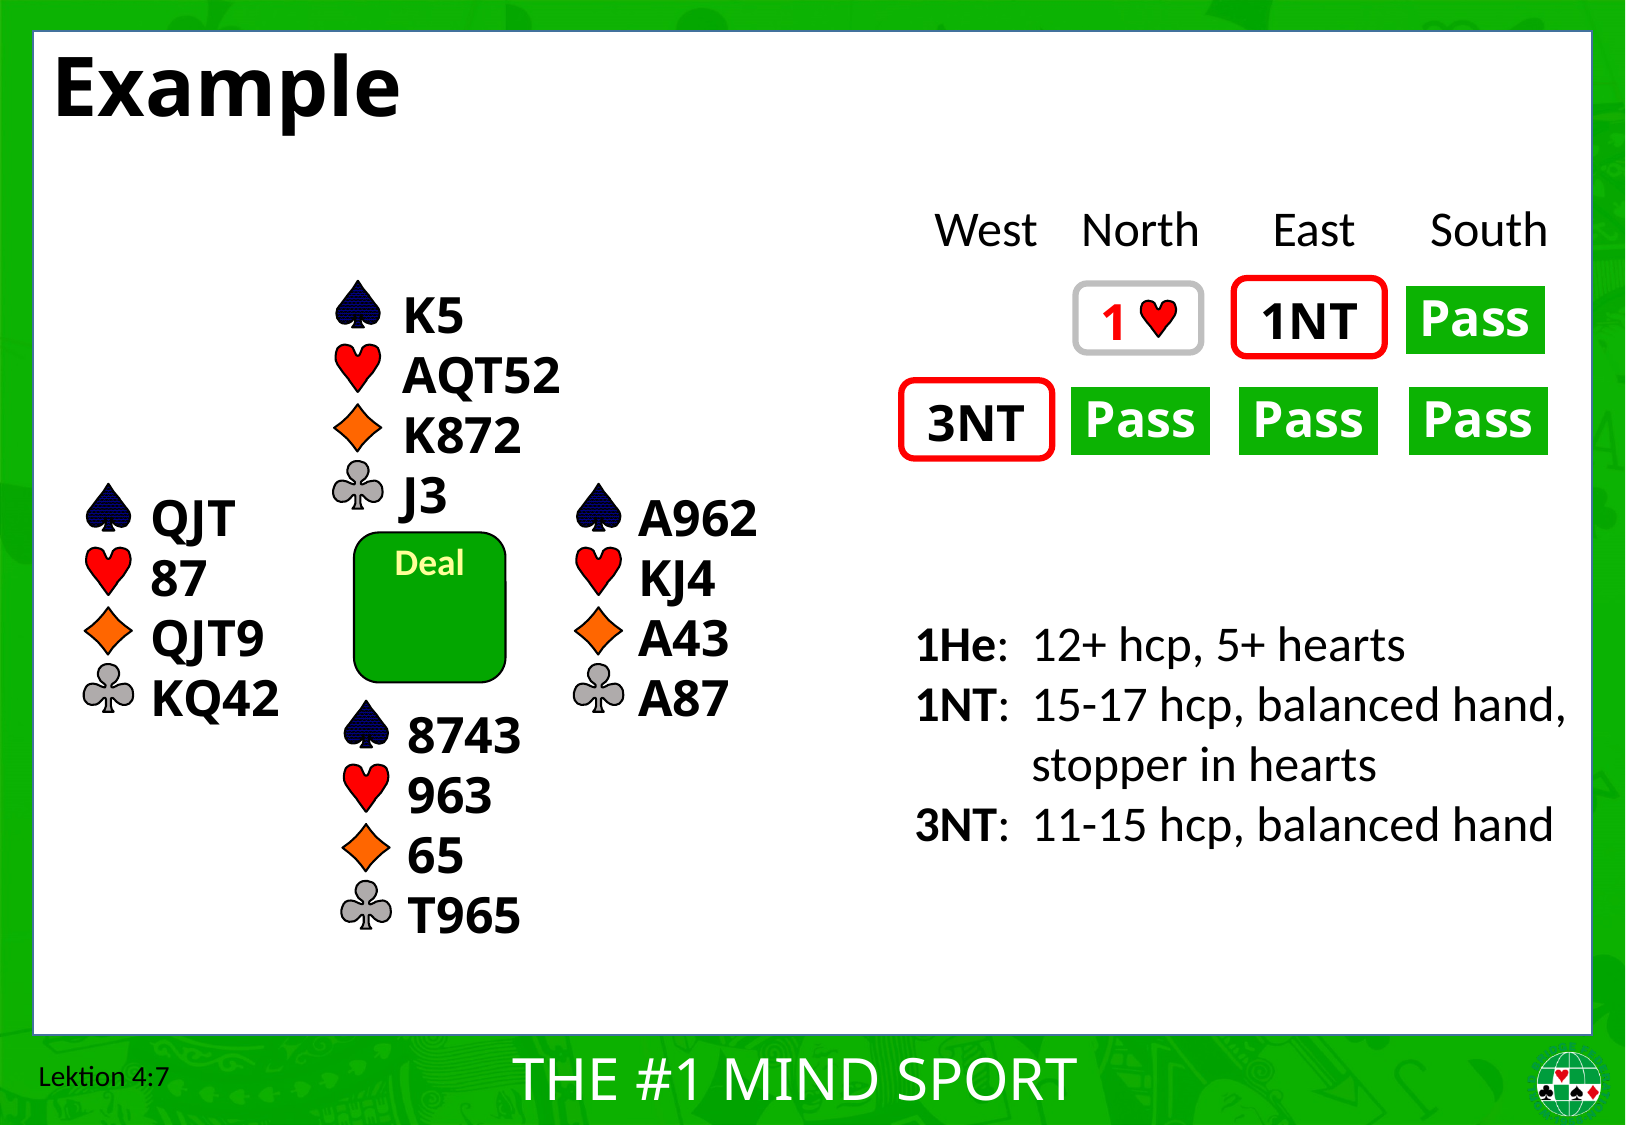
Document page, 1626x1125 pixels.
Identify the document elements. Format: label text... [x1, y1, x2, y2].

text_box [573, 478, 779, 737]
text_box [1075, 283, 1202, 353]
picture [0, 0, 1626, 1125]
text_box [83, 478, 303, 737]
text_box Pass [1071, 387, 1210, 455]
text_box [341, 695, 544, 954]
text_box Deal [352, 534, 507, 684]
text_box 1NT [1232, 276, 1386, 358]
text_box Pass [1406, 286, 1545, 354]
text_box Pass [1409, 387, 1548, 455]
text_box Pass [1239, 387, 1378, 455]
text_box 3NT [900, 379, 1054, 460]
text_box 1He: 12+ hcp, 5+ hearts 1NT: 15-17 hcp, balanced hand, stopper in hearts 3NT: 11-15 hcp, balanced hand [899, 604, 1599, 859]
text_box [333, 275, 586, 534]
title Example [36, 36, 794, 142]
text_box West North East South [919, 198, 1599, 314]
